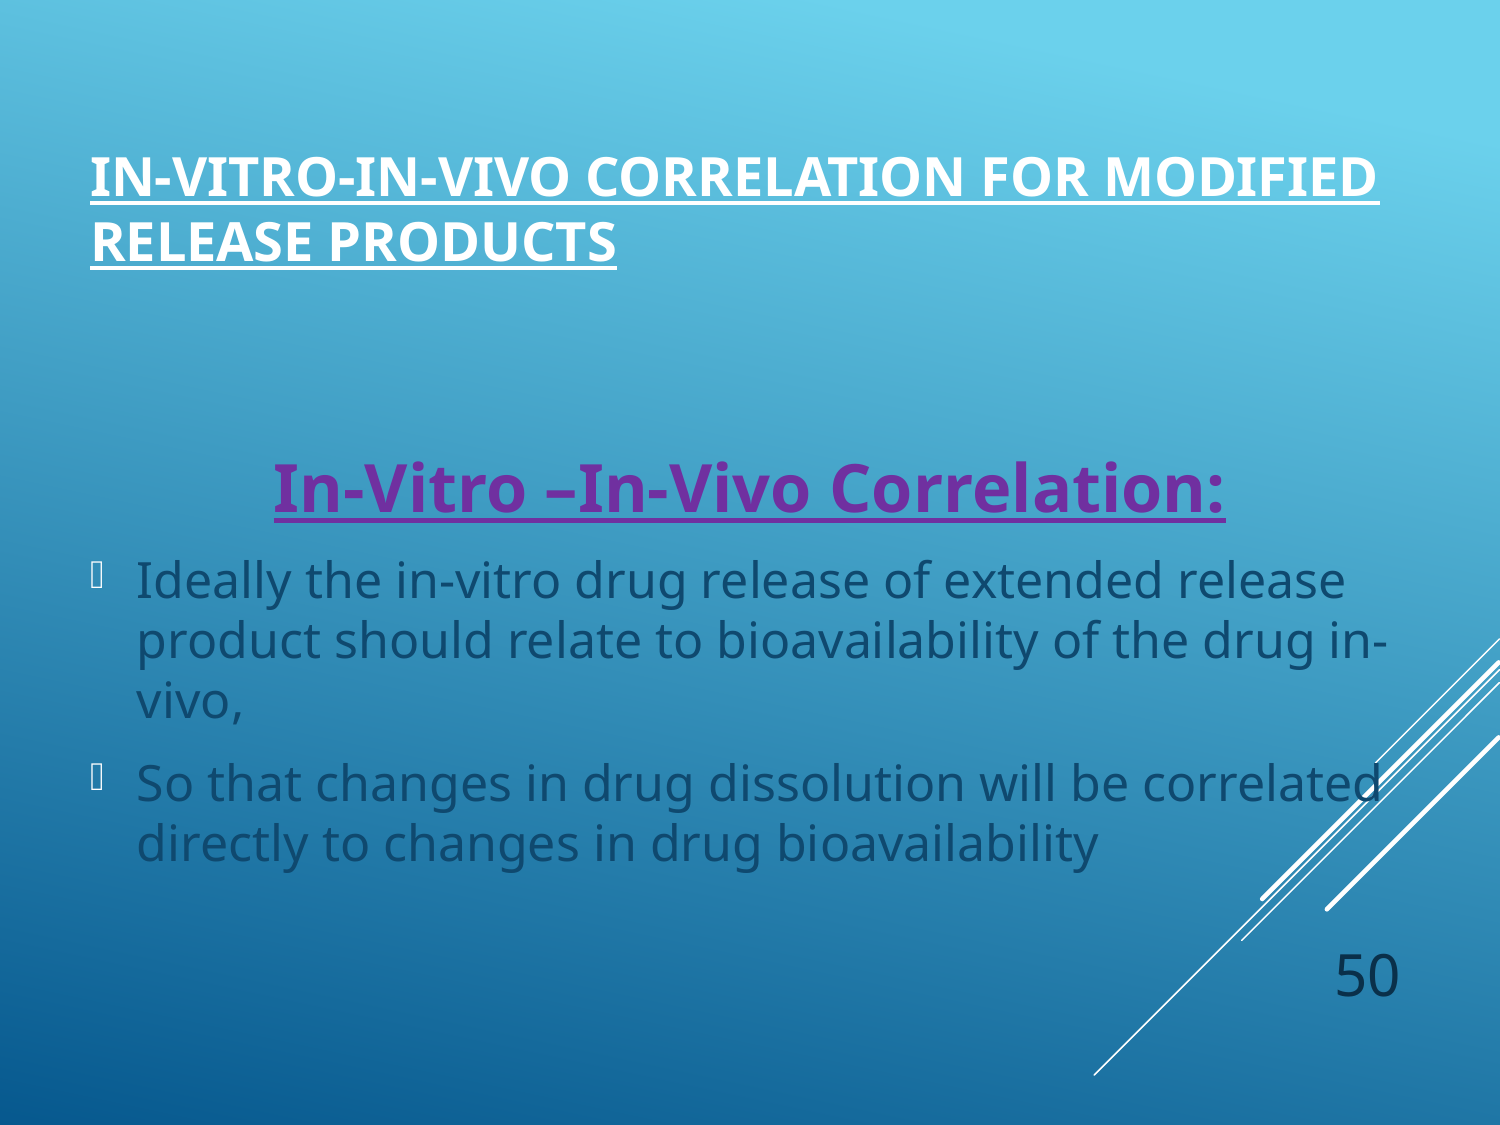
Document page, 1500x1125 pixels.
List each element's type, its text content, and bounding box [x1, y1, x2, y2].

slide_number 50 [1275, 915, 1416, 1025]
list In-Vitro –In-Vivo Correlation: Ideally the in-vitro drug release of extended release product should relate to bioavailability of the drug in-vivo, So that changes in drug dissolution will be correlated directly to changes in drug bioavailability [75, 312, 1425, 1005]
title In-vitro-In-vivo Correlation For Modified Release Products [75, 112, 1425, 312]
